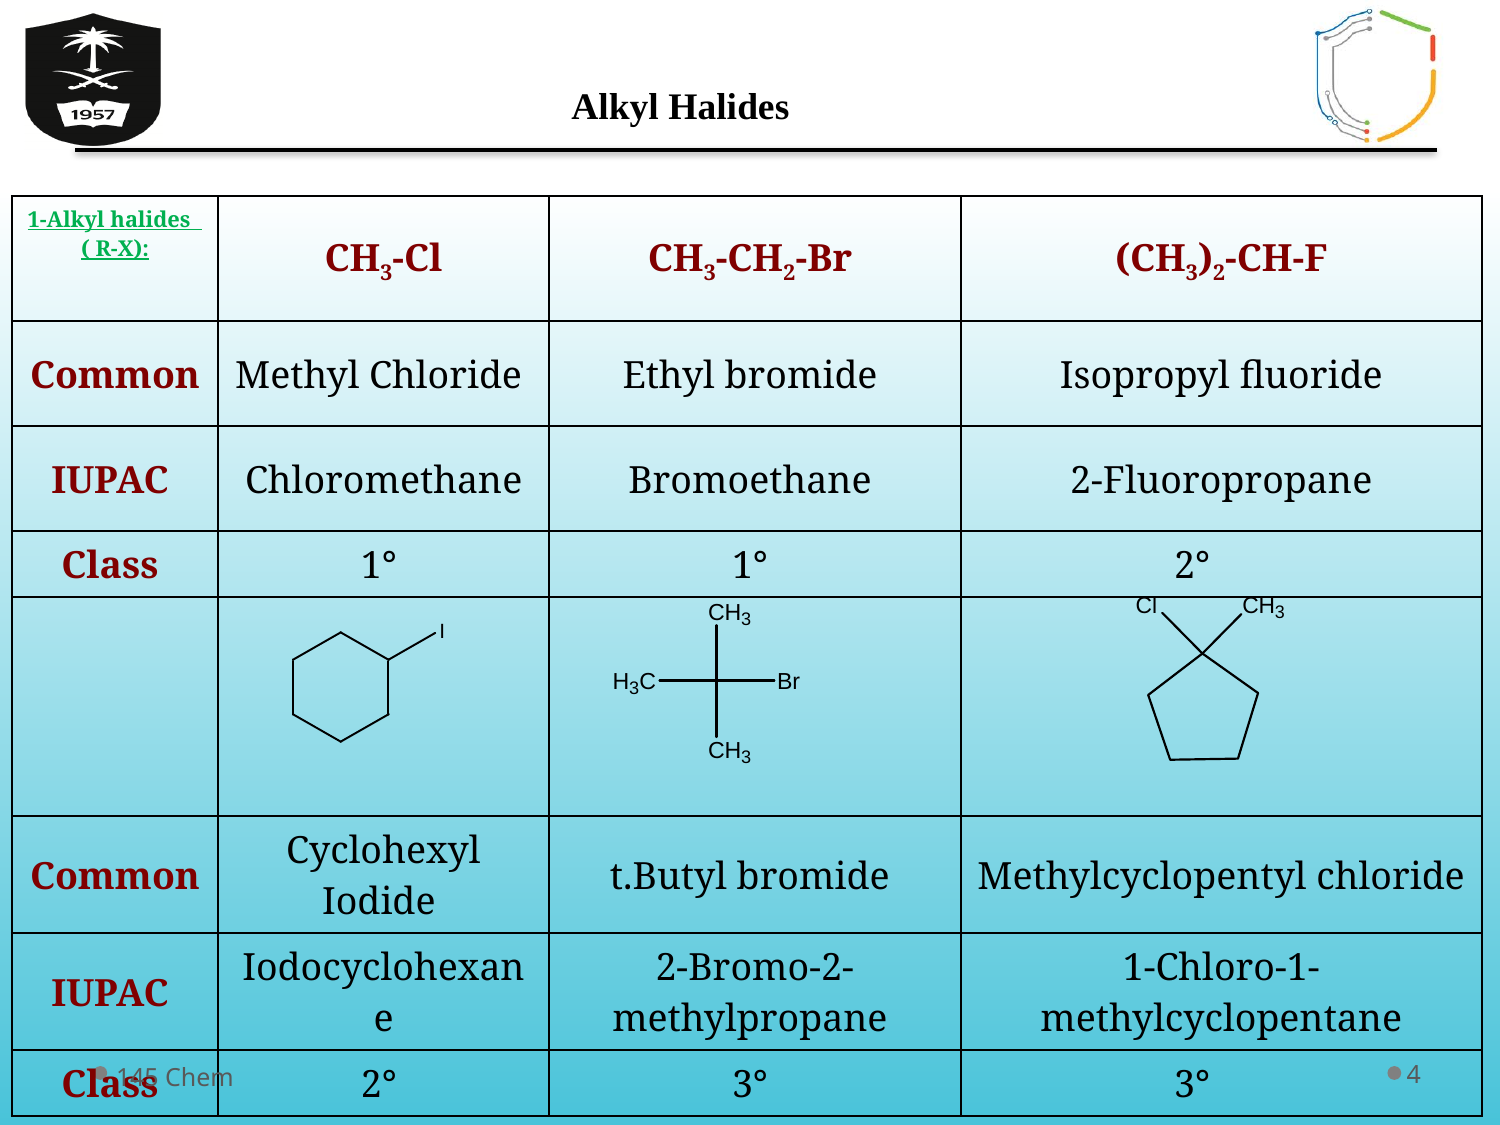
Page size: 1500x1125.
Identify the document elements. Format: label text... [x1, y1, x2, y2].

table_cell 2-Fluoropropane [962, 427, 1481, 530]
picture [24, 12, 163, 151]
picture [1287, 0, 1463, 165]
table_cell t.Butyl bromide [550, 817, 960, 932]
table_cell Methylcyclopentyl chloride [962, 817, 1481, 932]
table_cell 2° [219, 1106, 548, 1115]
table_cell IUPAC [13, 427, 217, 530]
table_cell Class [13, 1051, 217, 1115]
table_cell [219, 598, 548, 815]
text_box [289, 621, 451, 752]
table_cell IUPAC [13, 934, 217, 1049]
table_cell Common [13, 322, 217, 425]
text_box Alkyl Halides [556, 74, 805, 135]
table_header (CH3)2-CH-F [962, 197, 1481, 320]
slide_number 4 [1402, 1046, 1495, 1106]
table_cell [13, 598, 217, 815]
table_cell [550, 598, 960, 815]
table_cell 1° [219, 532, 548, 596]
footer 145 Chem [108, 1046, 576, 1106]
table_cell 2-Bromo-2-methylpropane [550, 934, 960, 1049]
table_header CH3-Cl [219, 197, 548, 320]
table_cell 3° [550, 1051, 960, 1115]
table_cell Cyclohexyl Iodide [219, 817, 548, 932]
table_cell 2° [962, 532, 1481, 596]
table_cell Chloromethane [219, 427, 548, 530]
table_cell Bromoethane [550, 427, 960, 530]
table_cell Isopropyl fluoride [962, 322, 1481, 425]
table_cell [962, 598, 1481, 815]
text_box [1135, 595, 1286, 764]
table_cell Iodocyclohexane [219, 934, 548, 1046]
table_cell 1° [550, 532, 960, 596]
table_header CH3-CH2-Br [550, 197, 960, 320]
table_cell 1-Chloro-1-methylcyclopentane [962, 934, 1481, 1049]
table_cell Class [13, 532, 217, 596]
table_cell 3° [962, 1051, 1481, 1115]
table_cell Methyl Chloride [219, 322, 548, 425]
table_cell Common [13, 817, 217, 932]
table_header 1-Alkyl halides ( R-X): [13, 197, 217, 320]
table_cell Ethyl bromide [550, 322, 960, 425]
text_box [612, 602, 801, 764]
